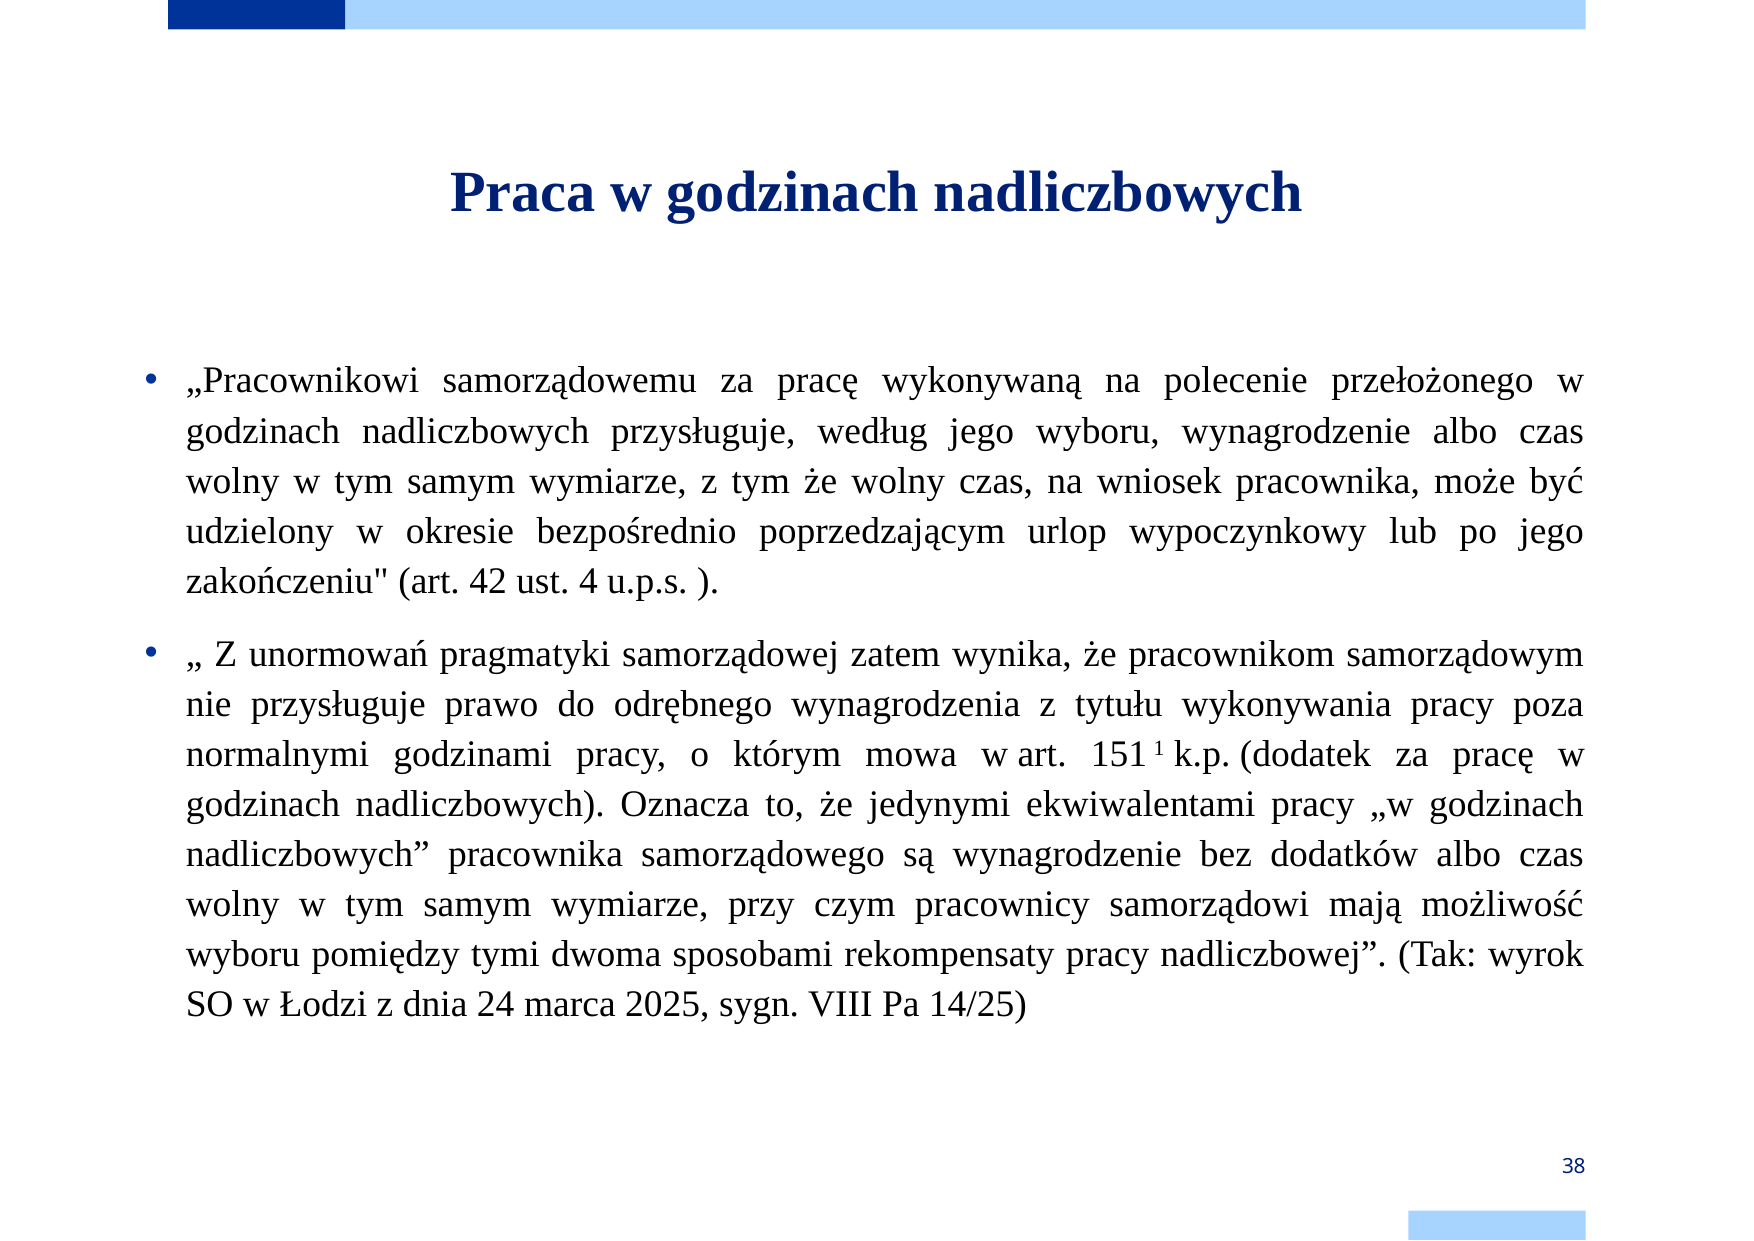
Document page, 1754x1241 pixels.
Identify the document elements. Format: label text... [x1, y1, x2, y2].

list „Pracownikowi samorządowemu za pracę wykonywaną na polecenie przełożonego w godzinach nadliczbowych przysługuje, według jego wyboru, wynagrodzenie albo czas wolny w tym samym wymiarze, z tym że wolny czas, na wniosek pracownika, może być udzielony w okresie bezpośrednio poprzedzającym urlop wypoczynkowy lub po jego zakończeniu" (art. 42 ust. 4 u.p.s. ). „ Z unormowań pragmatyki samorządowej zatem wynika, że pracownikom samorządowym nie przysługuje prawo do odrębnego wynagrodzenia z tytułu wykonywania pracy poza normalnymi godzinami pracy, o którym mowa w art. 151 1 k.p. (dodatek za pracę w godzinach nadliczbowych). Oznacza to, że jedynymi ekwiwalentami pracy „w godzinach nadliczbowych” pracownika samorządowego są wynagrodzenie bez dodatków albo czas wolny w tym samym wymiarze, przy czym pracownicy samorządowi mają możliwość wyboru pomiędzy tymi dwoma sposobami rekompensaty pracy nadliczbowej”. (Tak: wyrok SO w Łodzi z dnia 24 marca 2025, sygn. VIII Pa 14/25) [144, 277, 1586, 1093]
slide_number 38 [1408, 1151, 1586, 1182]
title Praca w godzinach nadliczbowych [168, 147, 1586, 277]
